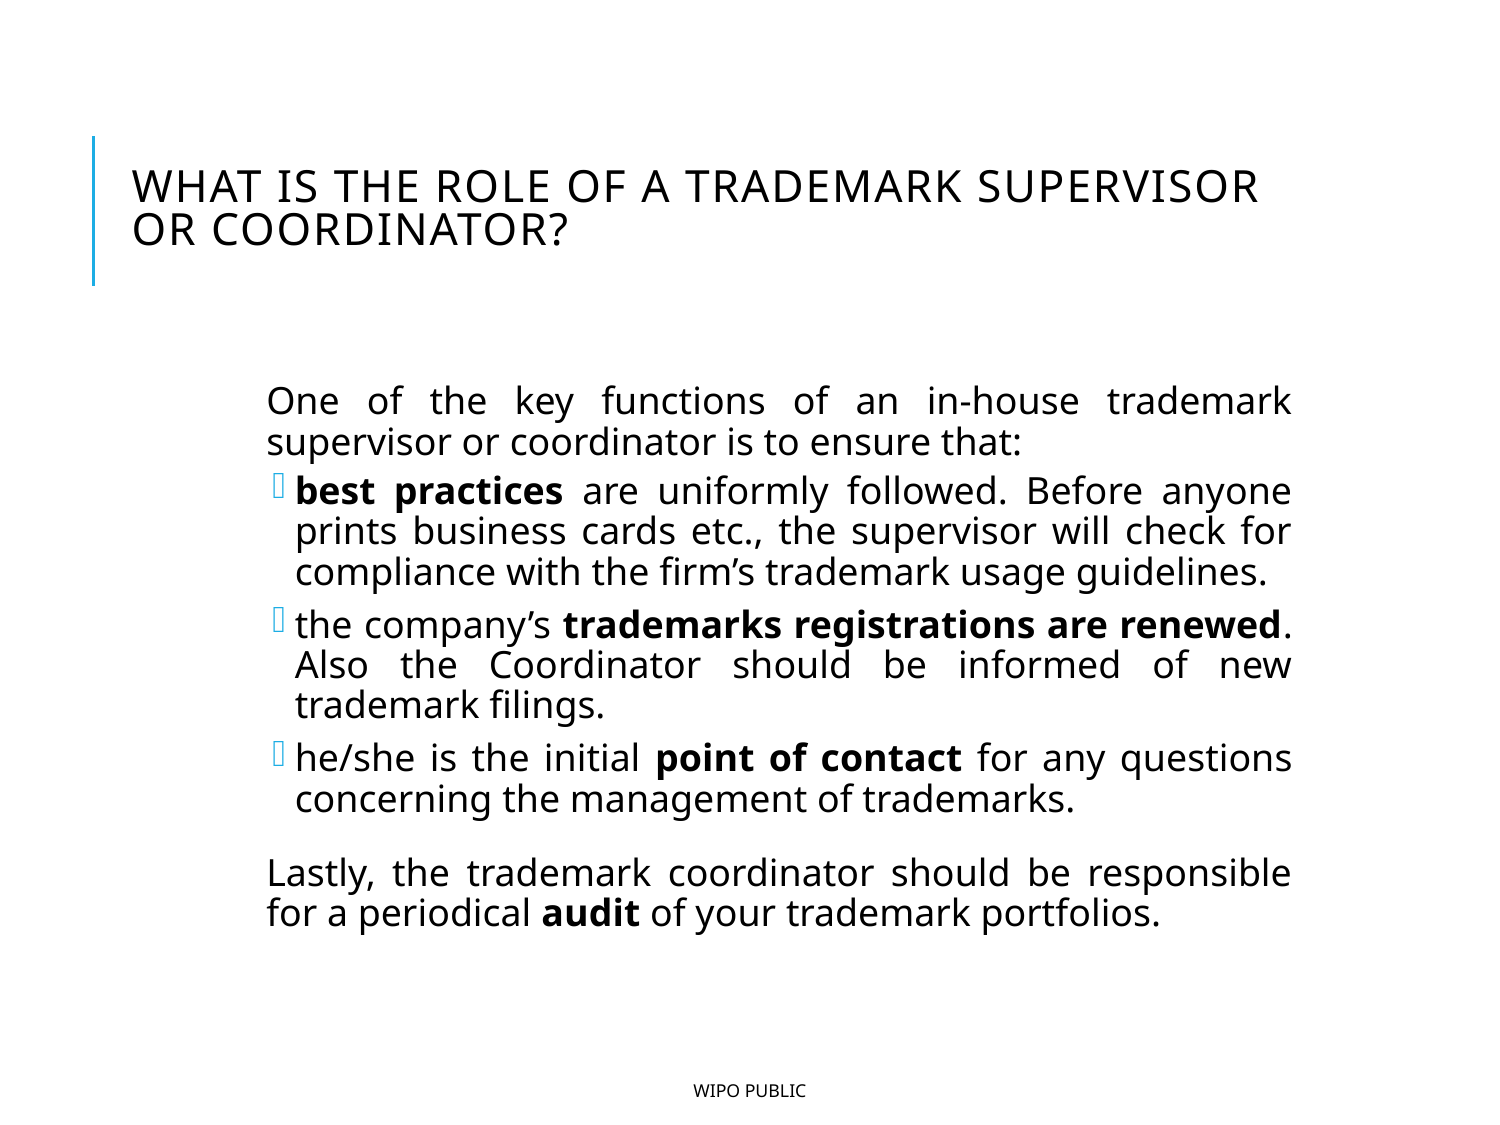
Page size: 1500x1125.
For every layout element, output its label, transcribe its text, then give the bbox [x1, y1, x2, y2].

list One of the key functions of an in-house trademark supervisor or coordinator is to ensure that: best practices are uniformly followed. Before anyone prints business cards etc., the supervisor will check for compliance with the firm’s trademark usage guidelines. the company’s trademarks registrations are renewed. Also the Coordinator should be informed of new trademark filings. he/she is the initial point of contact for any questions concerning the management of trademarks. Lastly, the trademark coordinator should be responsible for a periodical audit of your trademark portfolios. [243, 375, 1301, 960]
title What is the role of a trademark supervisor or coordinator? [116, 160, 1357, 262]
